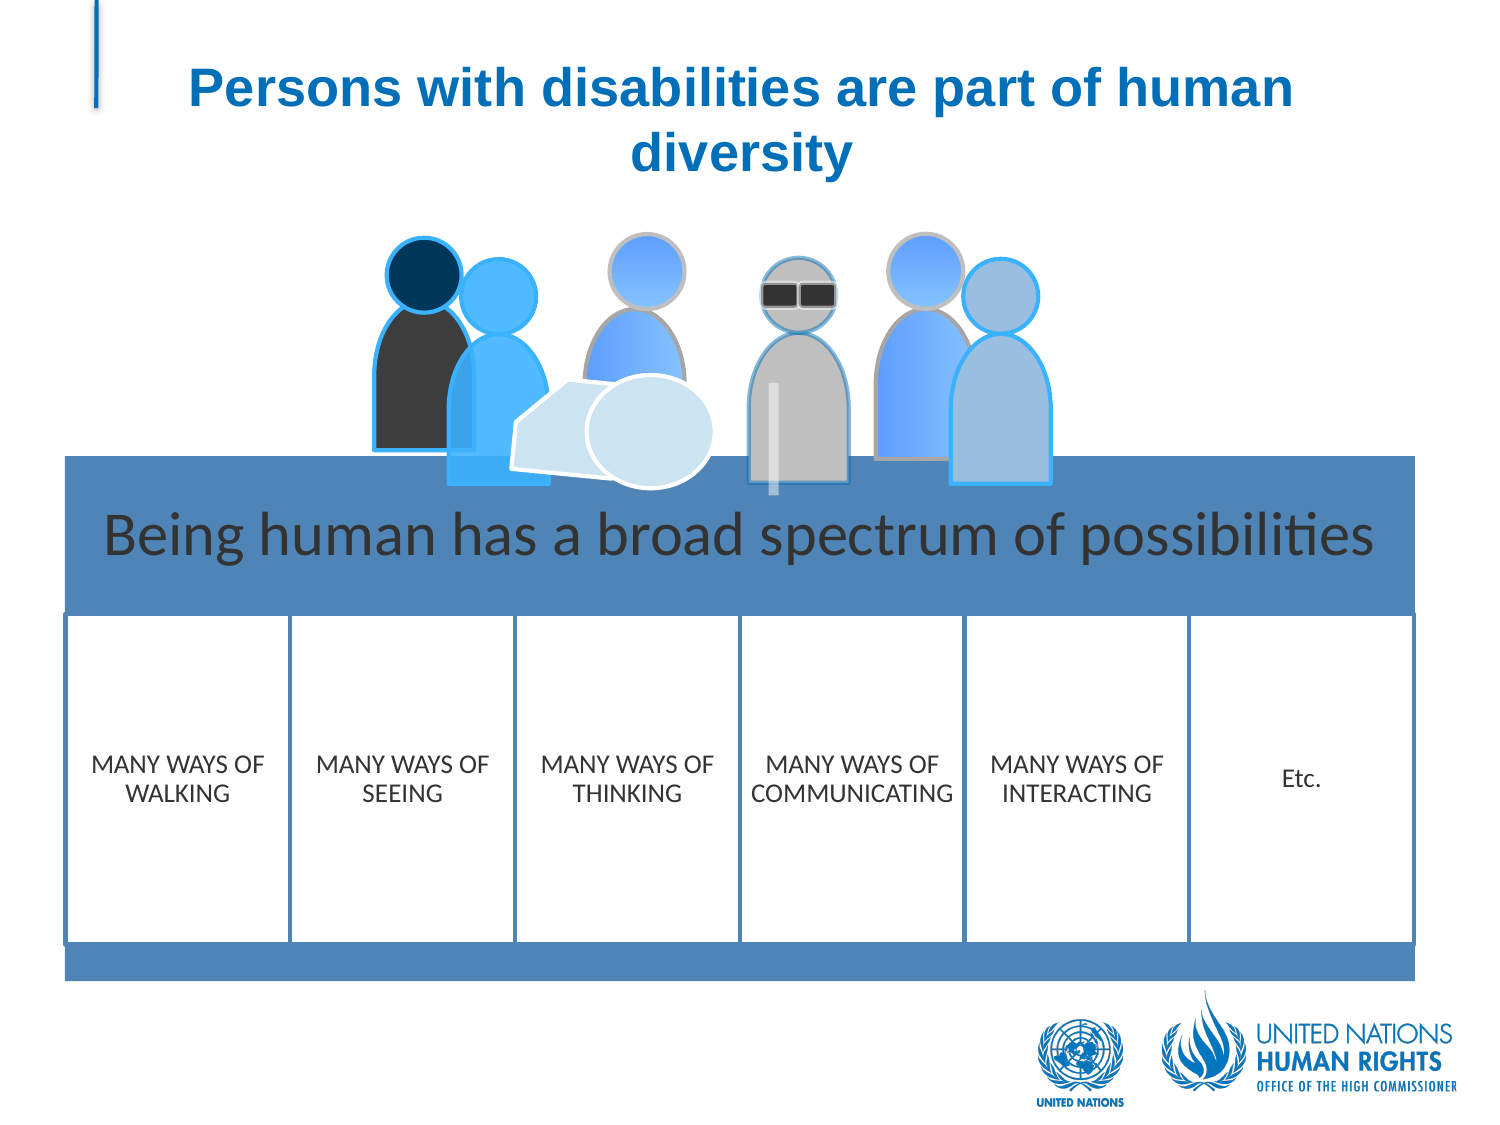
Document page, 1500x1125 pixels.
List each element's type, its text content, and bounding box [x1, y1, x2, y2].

text_box [582, 307, 687, 382]
text_box [761, 309, 836, 335]
title Persons with disabilities are part of human diversity [121, 45, 1363, 224]
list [64, 455, 1416, 982]
text_box [510, 377, 614, 454]
text_box [372, 307, 472, 453]
text_box [961, 256, 1041, 336]
text_box [446, 334, 550, 454]
text_box [746, 333, 851, 454]
text_box [584, 372, 717, 454]
text_box [873, 309, 971, 454]
text_box [607, 231, 687, 312]
text_box [459, 256, 539, 337]
text_box [384, 235, 464, 315]
picture [1037, 990, 1457, 1107]
text_box [761, 255, 836, 281]
text_box [886, 231, 966, 311]
text_box [759, 280, 799, 310]
text_box [796, 280, 839, 310]
text_box [948, 334, 1053, 454]
